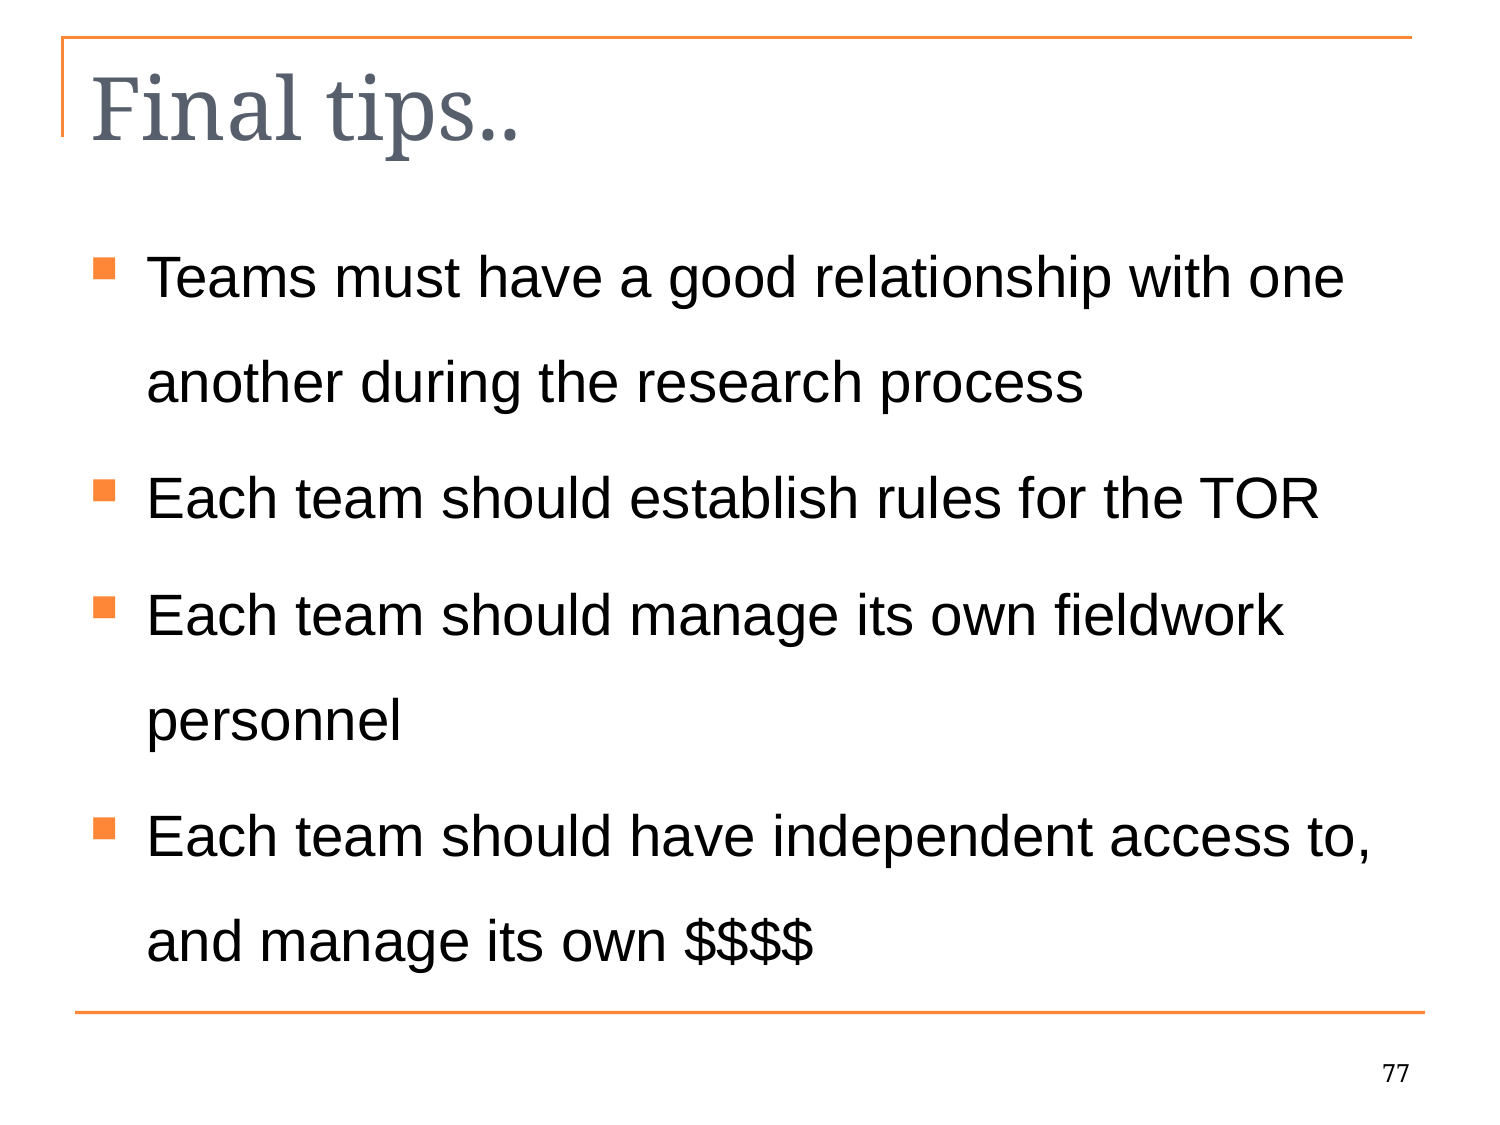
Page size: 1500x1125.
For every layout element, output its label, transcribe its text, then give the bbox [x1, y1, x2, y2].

list Teams must have a good relationship with one another during the research process Each team should establish rules for the TOR Each team should manage its own fieldwork personnel Each team should have independent access to, and manage its own $$$$ [75, 196, 1425, 1006]
slide_number 77 [1074, 1023, 1426, 1100]
title Final tips.. [75, 45, 1425, 196]
